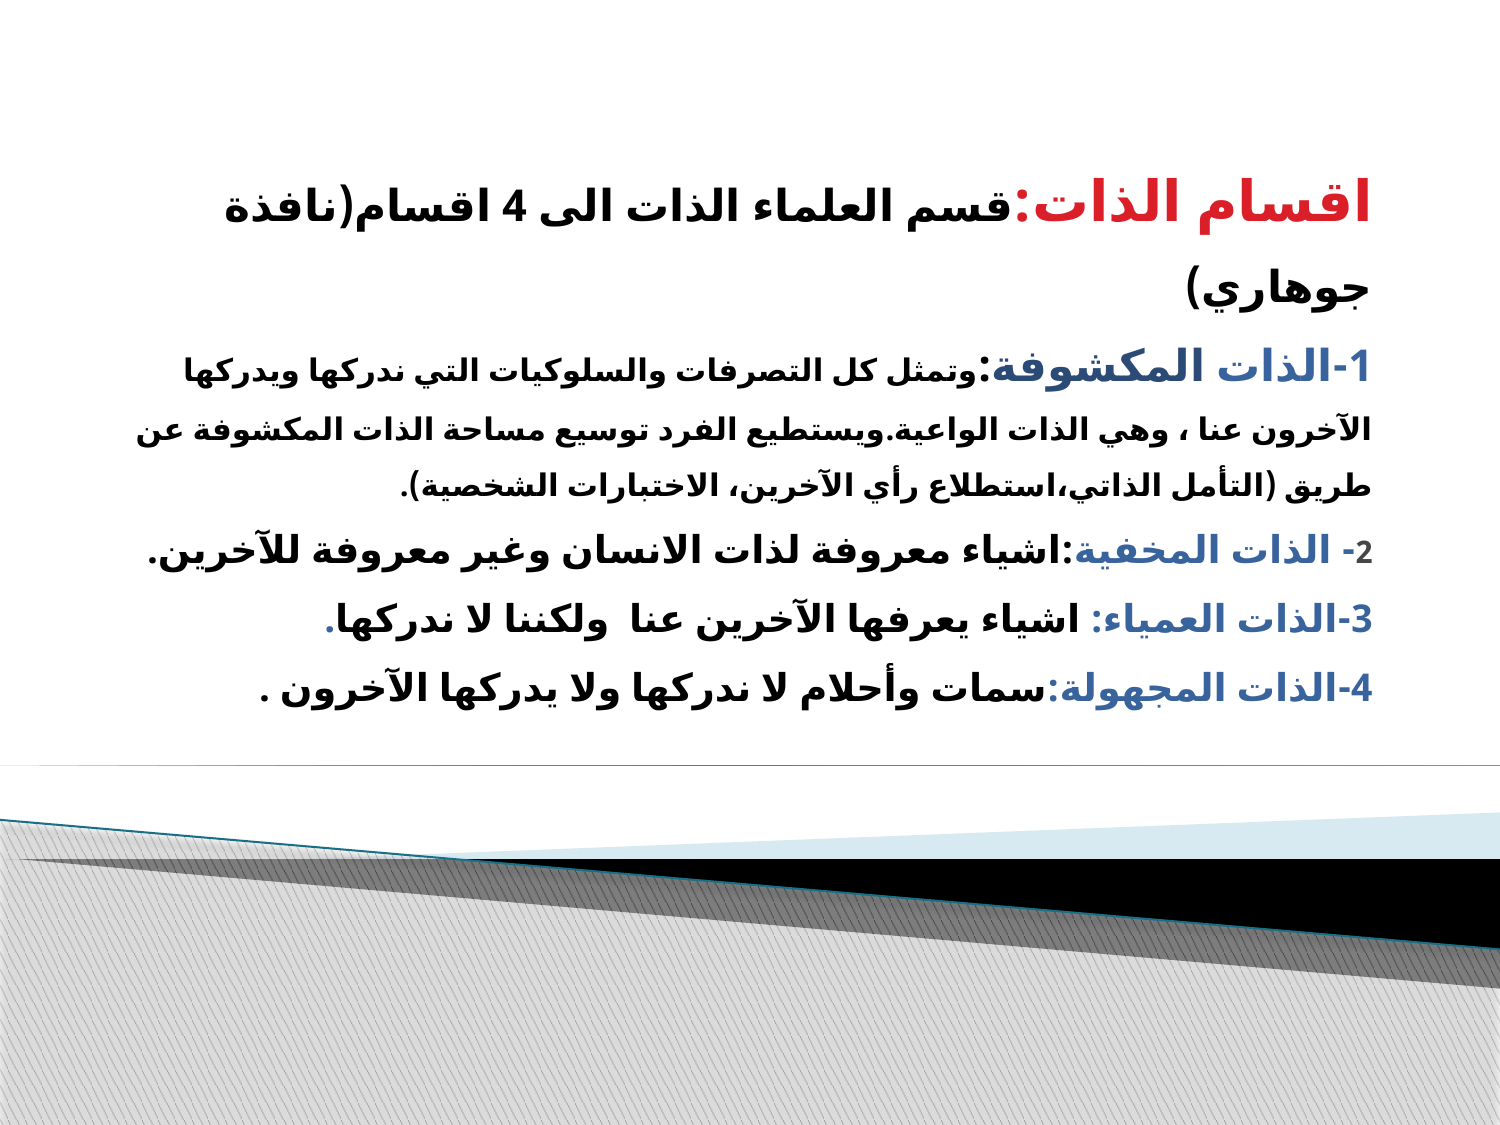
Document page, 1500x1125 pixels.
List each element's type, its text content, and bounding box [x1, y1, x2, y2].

picture [5, 859, 1500, 989]
title اقسام الذات:قسم العلماء الذات الى 4 اقسام(نافذة جوهاري) 1-الذات المكشوفة:وتمثل كل التصرفات والسلوكيات التي ندركها ويدركها الآخرون عنا ، وهي الذات الواعية.ويستطيع الفرد توسيع مساحة الذات المكشوفة عن طريق (التأمل الذاتي،استطلاع رأي الآخرين، الاختبارات الشخصية). 2- الذات المخفية:اشياء معروفة لذات الانسان وغير معروفة للآخرين. 3-الذات العمياء: اشياء يعرفها الآخرين عنا ولكننا لا ندركها. 4-الذات المجهولة:سمات وأحلام لا ندركها ولا يدركها الآخرون . [112, 30, 1388, 716]
